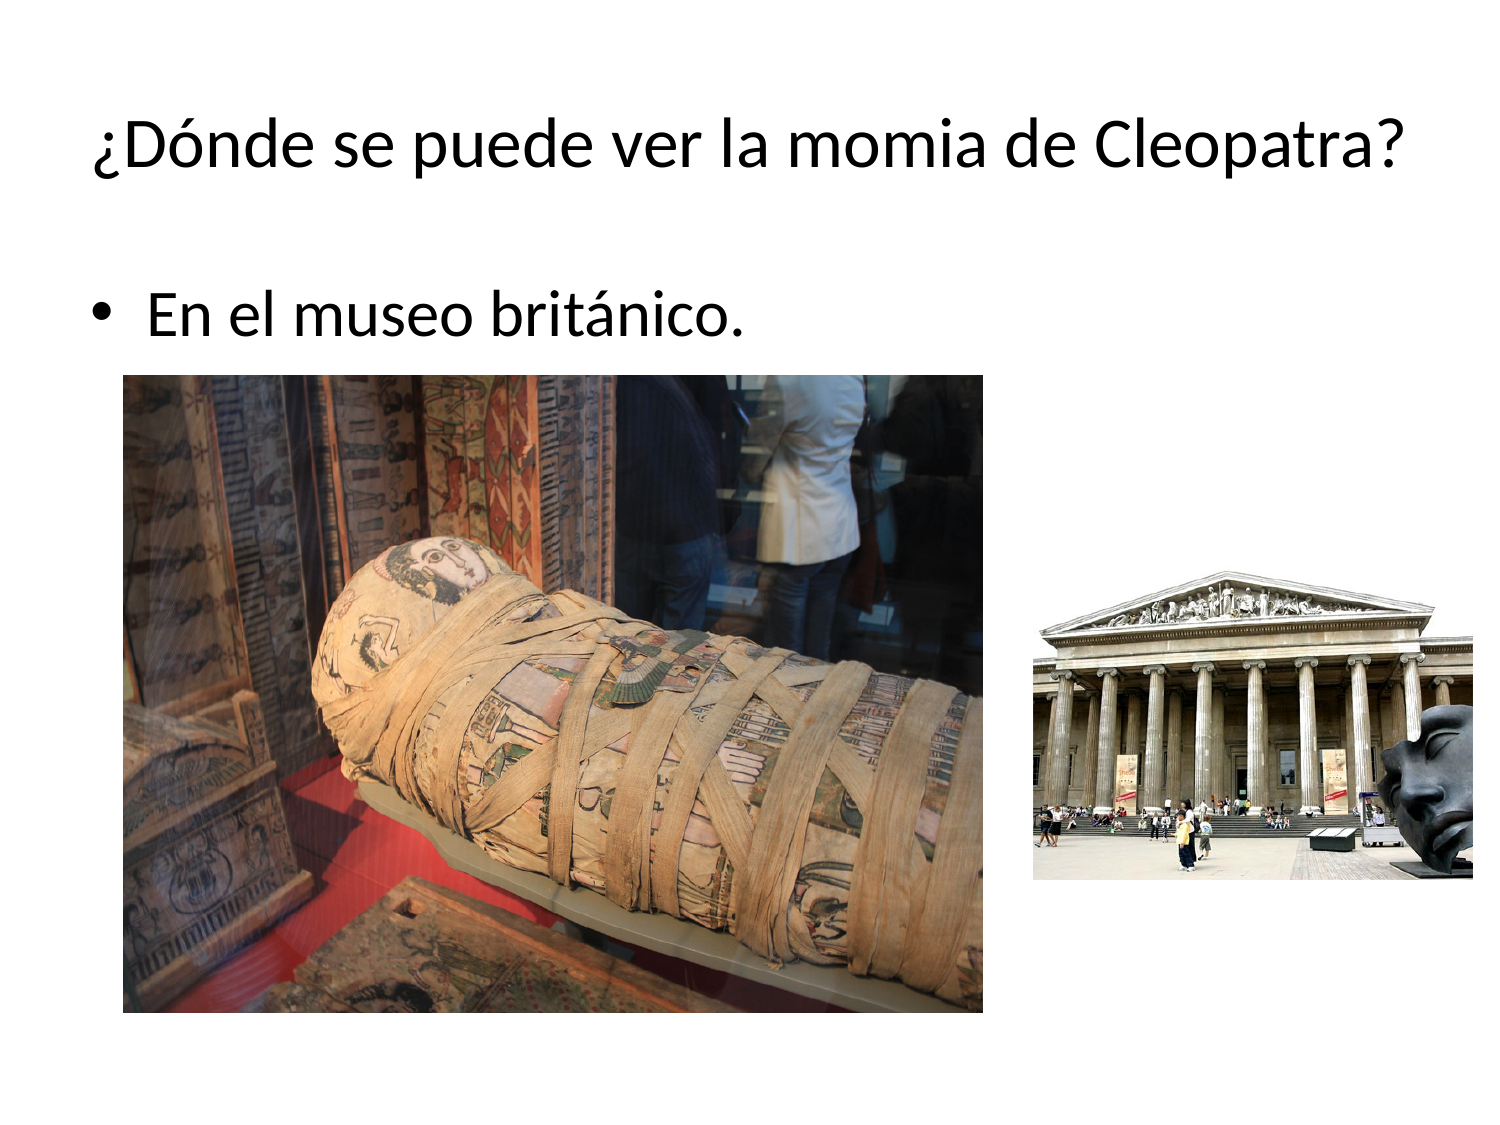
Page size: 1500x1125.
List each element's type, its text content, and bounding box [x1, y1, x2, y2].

list En el museo británico. [75, 262, 1425, 1005]
title ¿Dónde se puede ver la momia de Cleopatra? [75, 45, 1425, 233]
picture [1033, 550, 1473, 881]
picture [123, 374, 983, 1014]
